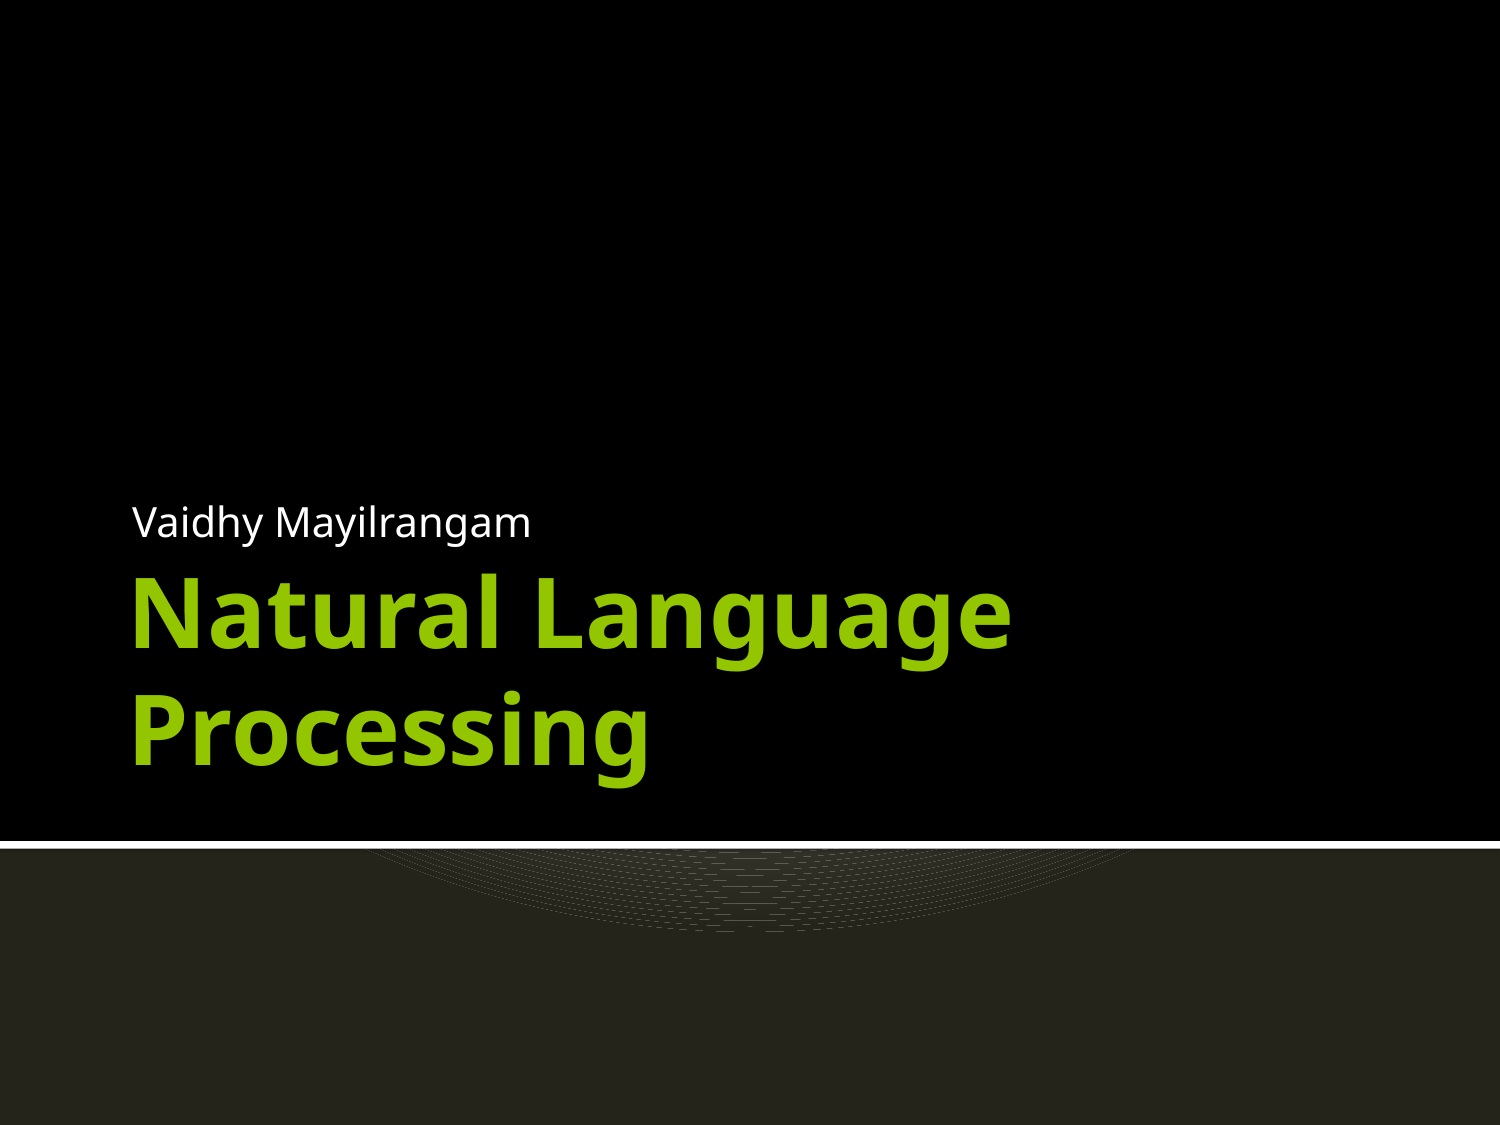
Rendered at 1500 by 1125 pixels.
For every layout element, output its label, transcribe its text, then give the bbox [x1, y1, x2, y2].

subtitle Vaidhy Mayilrangam [112, 299, 1438, 546]
title Natural Language Processing [112, 550, 1438, 825]
